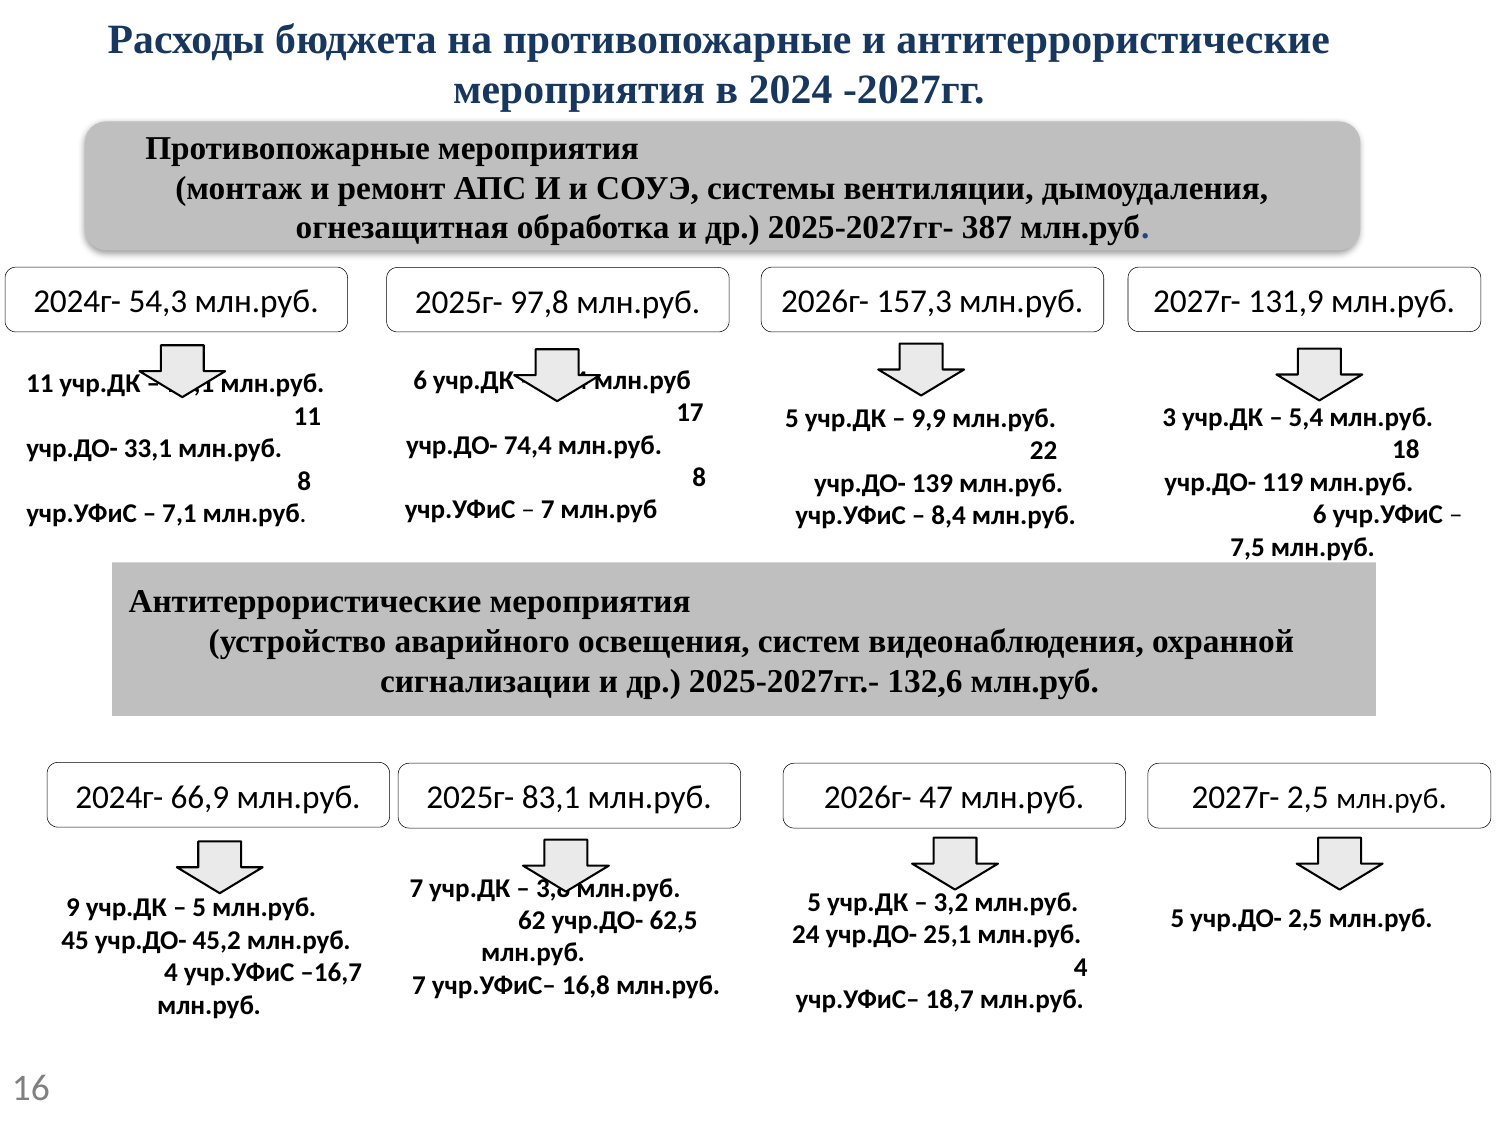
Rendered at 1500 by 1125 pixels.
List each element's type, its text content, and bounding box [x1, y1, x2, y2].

text_box 6 учр.ДК – 16,4 млн.руб 17 учр.ДО- 74,4 млн.руб. 8 учр.УФиС – 7 млн.руб [388, 312, 734, 560]
text_box 3 учр.ДК – 5,4 млн.руб. 18 учр.ДО- 119 млн.руб. 6 учр.УФиС –7,5 млн.руб. ) [1145, 343, 1481, 618]
text_box [1274, 346, 1365, 403]
text_box 2025г- 97,8 млн.руб. [384, 265, 732, 331]
text_box [910, 835, 1000, 892]
text_box 7 учр.ДК – 3,8 млн.руб. 62 учр.ДО- 62,5 млн.руб. 7 учр.УФиС– 16,8 млн.руб. [393, 825, 739, 1077]
text_box 2026г- 47 млн.руб. [780, 761, 1128, 830]
text_box 9 учр.ДК – 5 млн.руб. 45 учр.ДО- 45,2 млн.руб. 4 учр.УФиС –16,7 млн.руб. [42, 825, 388, 1084]
text_box 2024г- 66,9 млн.руб. [44, 760, 392, 826]
text_box [520, 837, 611, 894]
text_box 2027г- 131,9 млн.руб. [1125, 265, 1483, 334]
text_box 5 учр.ДК – 3,2 млн.руб. 24 учр.ДО- 25,1 млн.руб. 4 учр.УФиС– 18,7 млн.руб. [772, 820, 1119, 1079]
text_box Расходы бюджета на противопожарные и антитеррористические мероприятия в 2024 -2027гг. [22, 4, 1416, 120]
text_box Противопожарные мероприятия (монтаж и ремонт АПС И и СОУЭ, системы вентиляции, дымоудаления, огнезащитная обработка и др.) 2025-2027гг- 387 млн.руб. [83, 120, 1362, 252]
text_box 5 учр.ДК – 9,9 млн.руб. 22 учр.ДО- 139 млн.руб. учр.УФиС – 8,4 млн.руб. [768, 312, 1115, 560]
text_box 2025г- 83,1 млн.руб. [396, 761, 743, 827]
text_box 11 учр.ДК – 14,1 млн.руб. 11 учр.ДО- 33,1 млн.руб. 8 учр.УФиС – 7,1 млн.руб. [7, 341, 350, 585]
text_box 5 учр.ДО- 2,5 млн.руб. [1152, 738, 1499, 1125]
text_box 2027г- 2,5 млн.руб. [1145, 763, 1152, 829]
text_box [1294, 835, 1385, 892]
text_box [174, 839, 265, 896]
text_box Антитеррористические мероприятия (устройство аварийного освещения, систем видеонаблюдения, охранной сигнализации и др.) 2025-2027гг.- 132,6 млн.руб. [110, 560, 1378, 718]
text_box [876, 341, 967, 398]
text_box [512, 347, 603, 403]
text_box [137, 343, 228, 399]
text_box 2026г- 157,3 млн.руб. [759, 265, 1106, 334]
slide_number 16 [0, 1053, 65, 1118]
text_box 2024г- 54,3 млн.руб. [2, 265, 350, 335]
